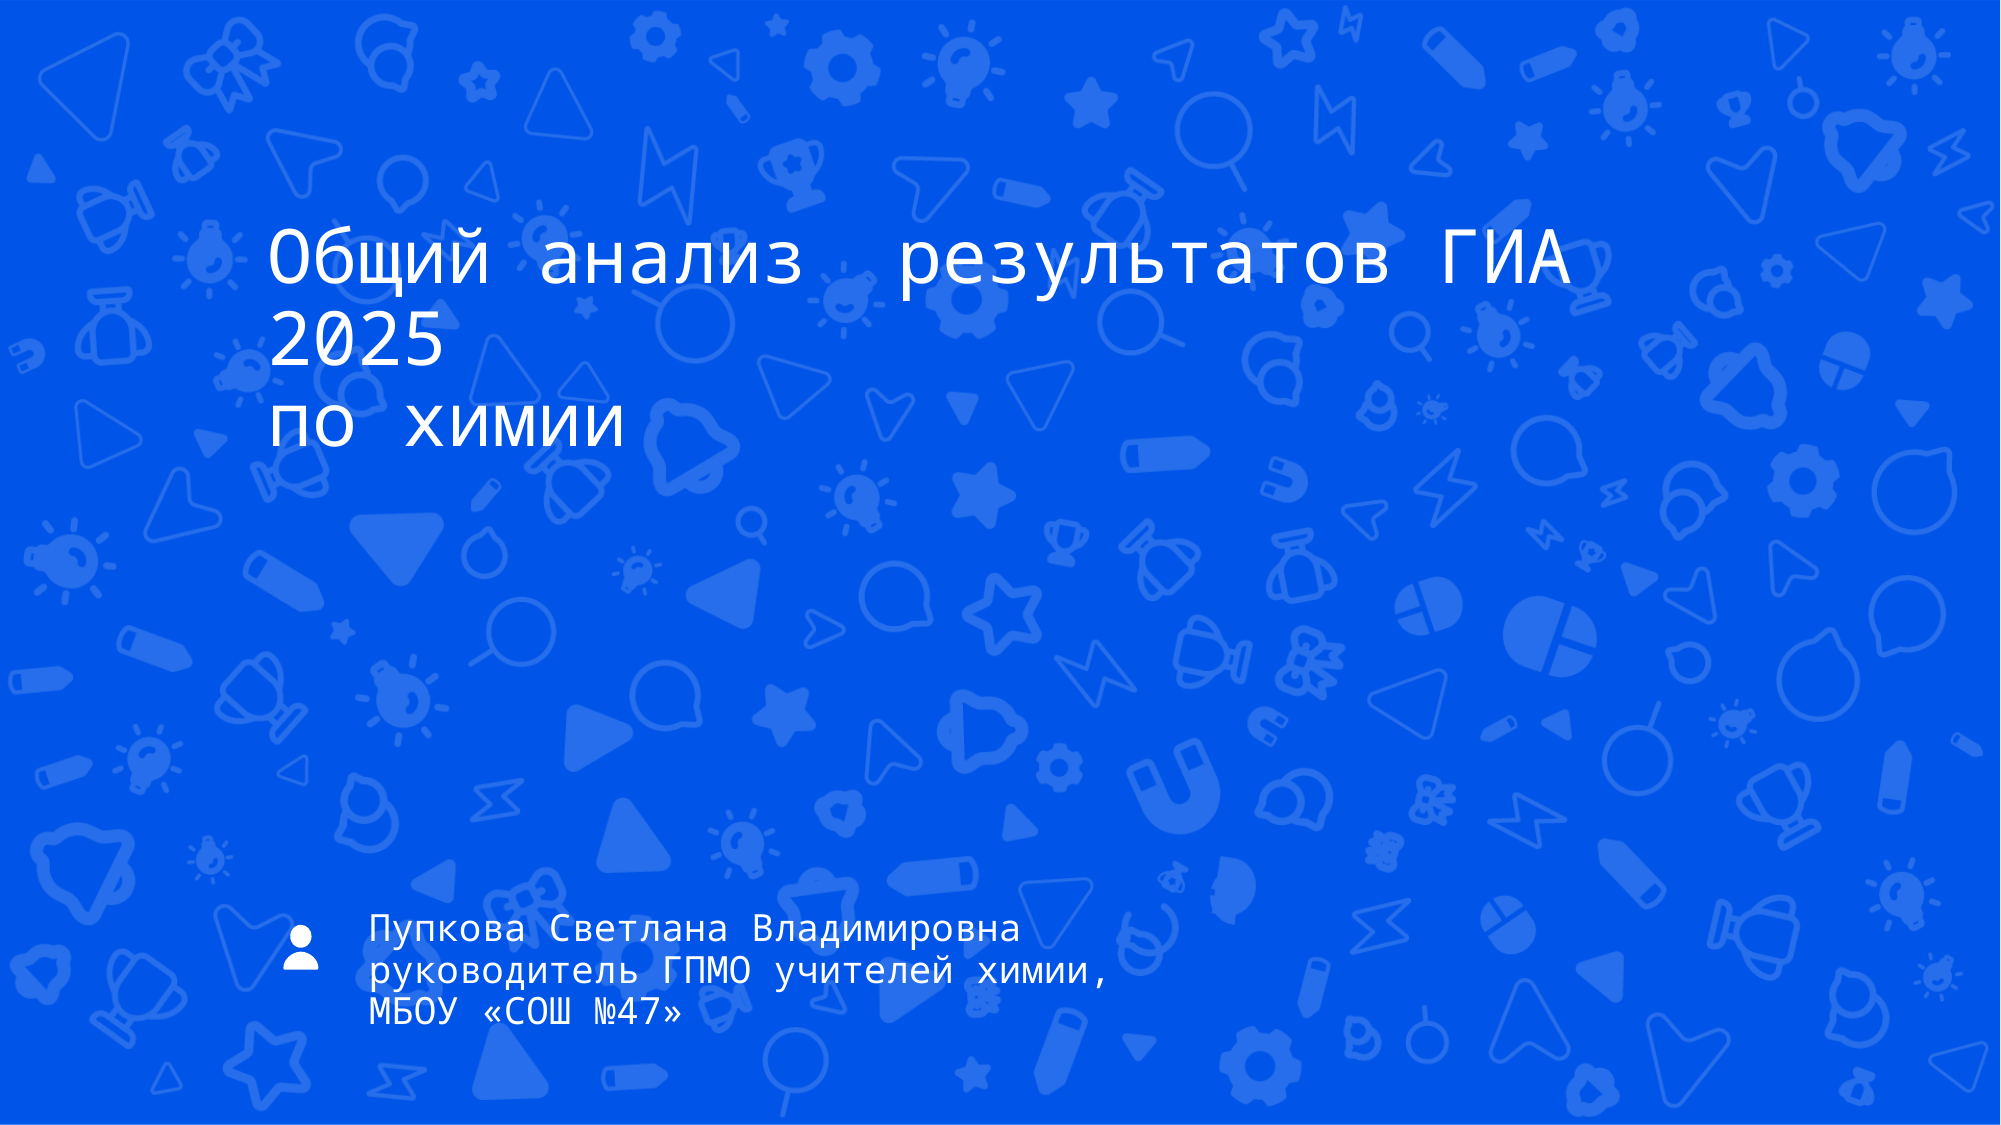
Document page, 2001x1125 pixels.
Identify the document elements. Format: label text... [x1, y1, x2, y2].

text_box Пупкова Светлана Владимировна руководитель ГПМО учителей химии, МБОУ «СОШ №47» [354, 899, 1145, 1040]
picture [0, 0, 2001, 1125]
text_box Общий анализ результатов ГИА 2025 по химии [252, 210, 1663, 469]
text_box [282, 924, 319, 971]
